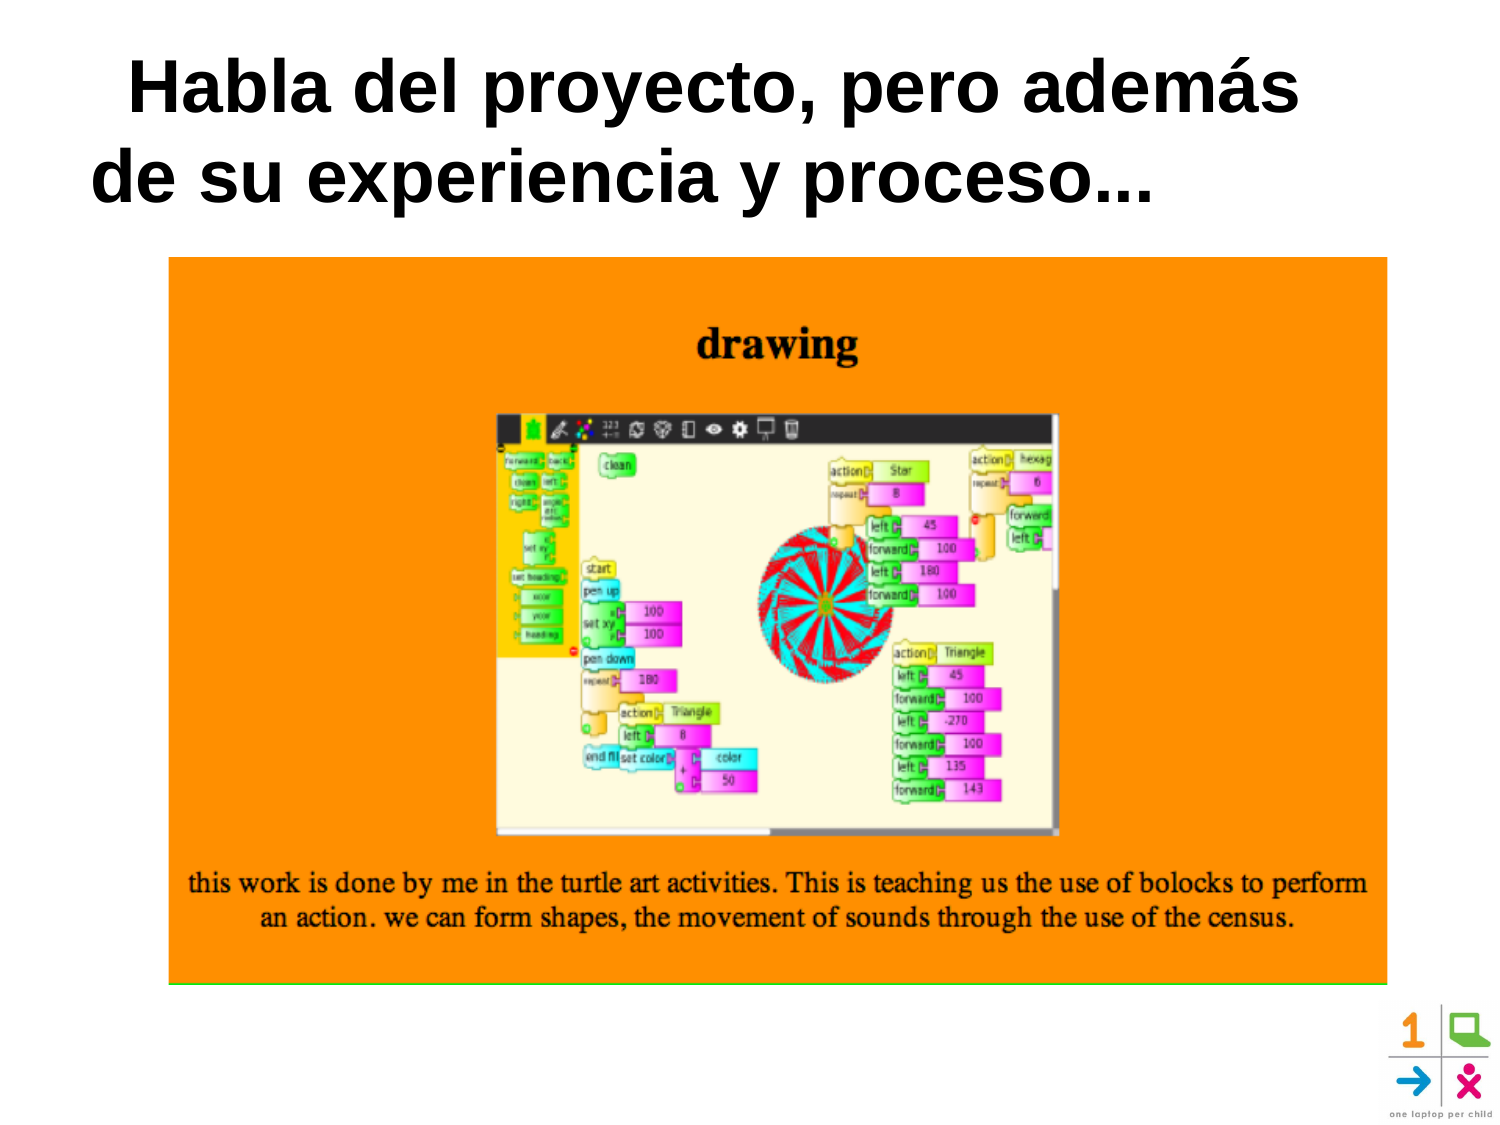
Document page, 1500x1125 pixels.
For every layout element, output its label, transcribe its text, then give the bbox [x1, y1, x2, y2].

text_box [1378, 1000, 1500, 1125]
text_box [168, 257, 1388, 985]
title Habla del proyecto, pero además de su experiencia y proceso... [75, 14, 1425, 233]
